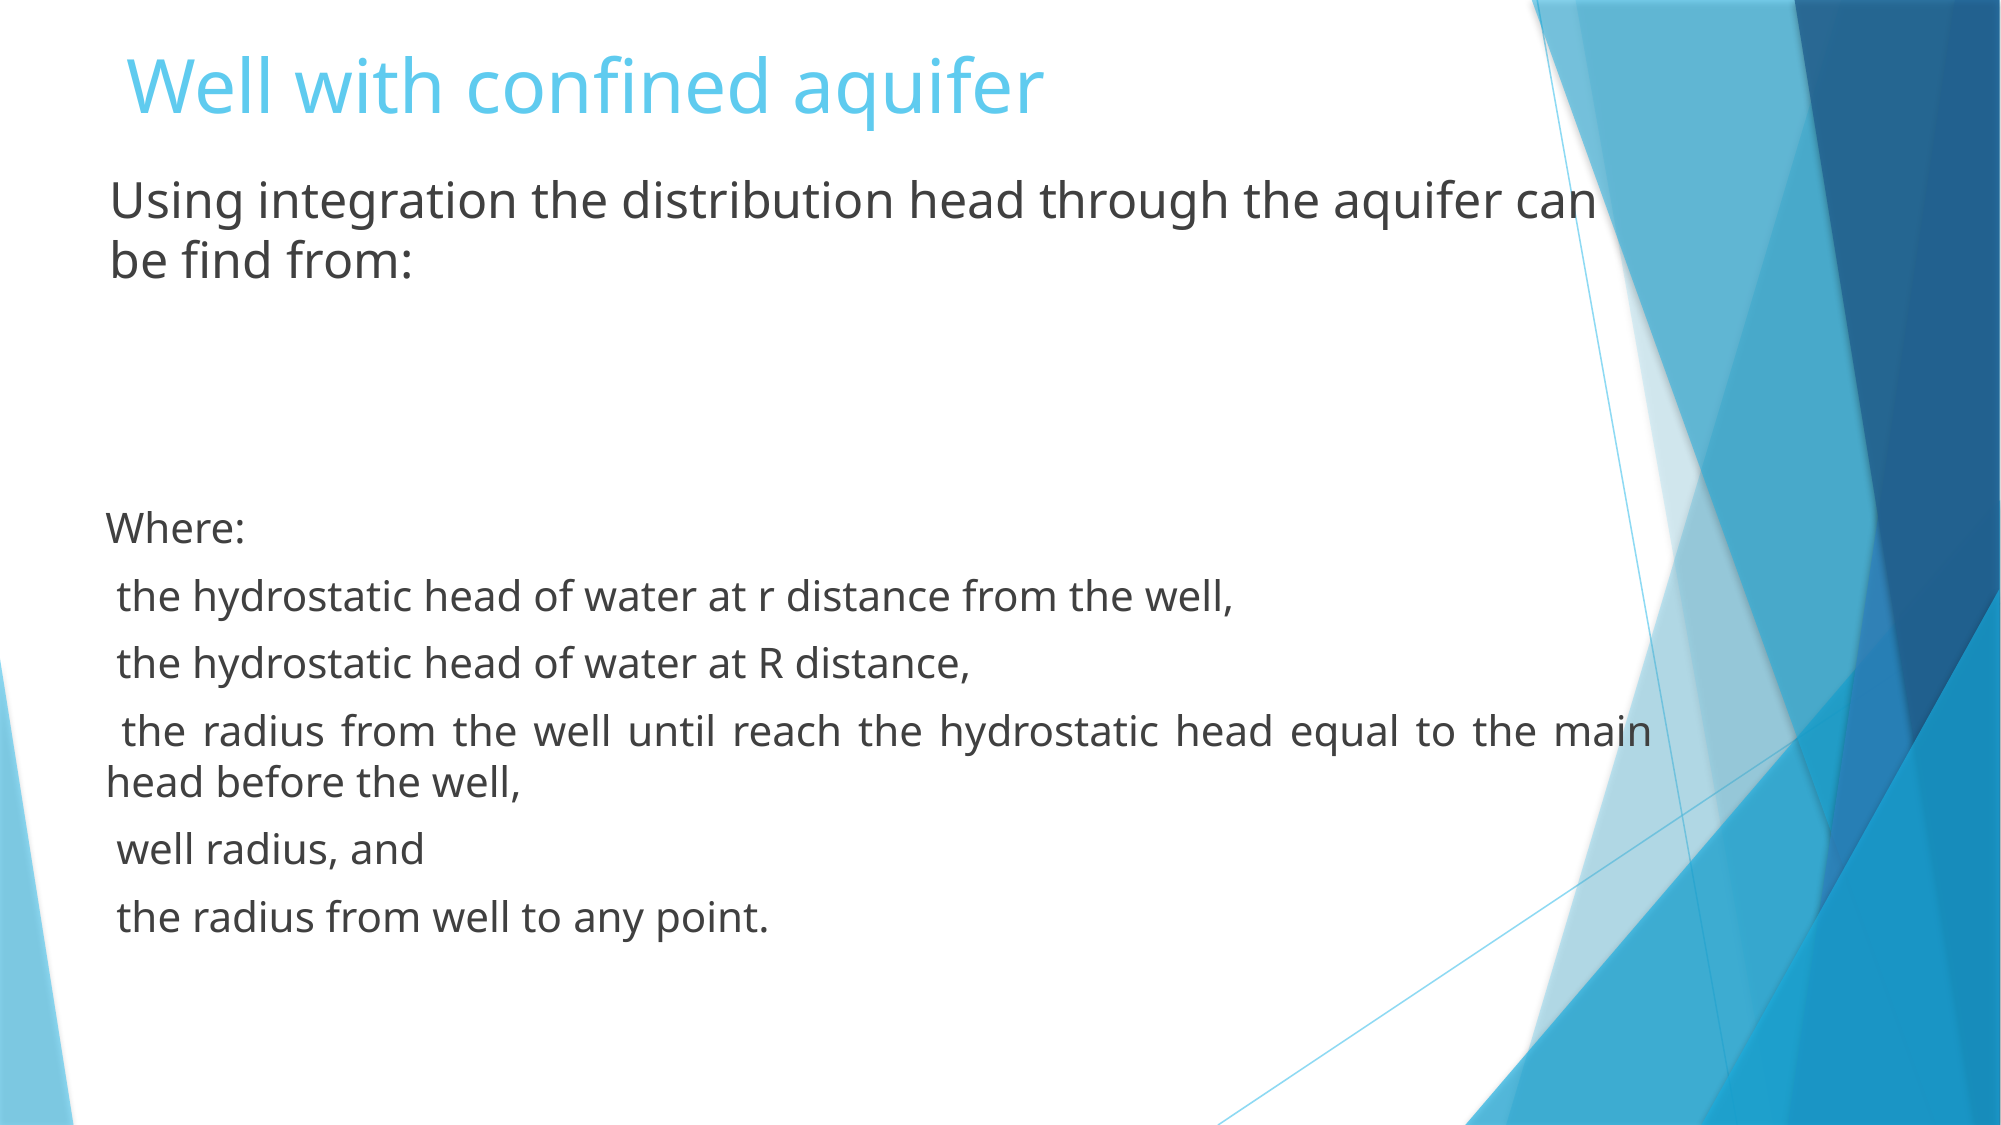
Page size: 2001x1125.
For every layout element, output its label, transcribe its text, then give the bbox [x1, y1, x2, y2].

title Well with confined aquifer [111, 30, 1522, 162]
